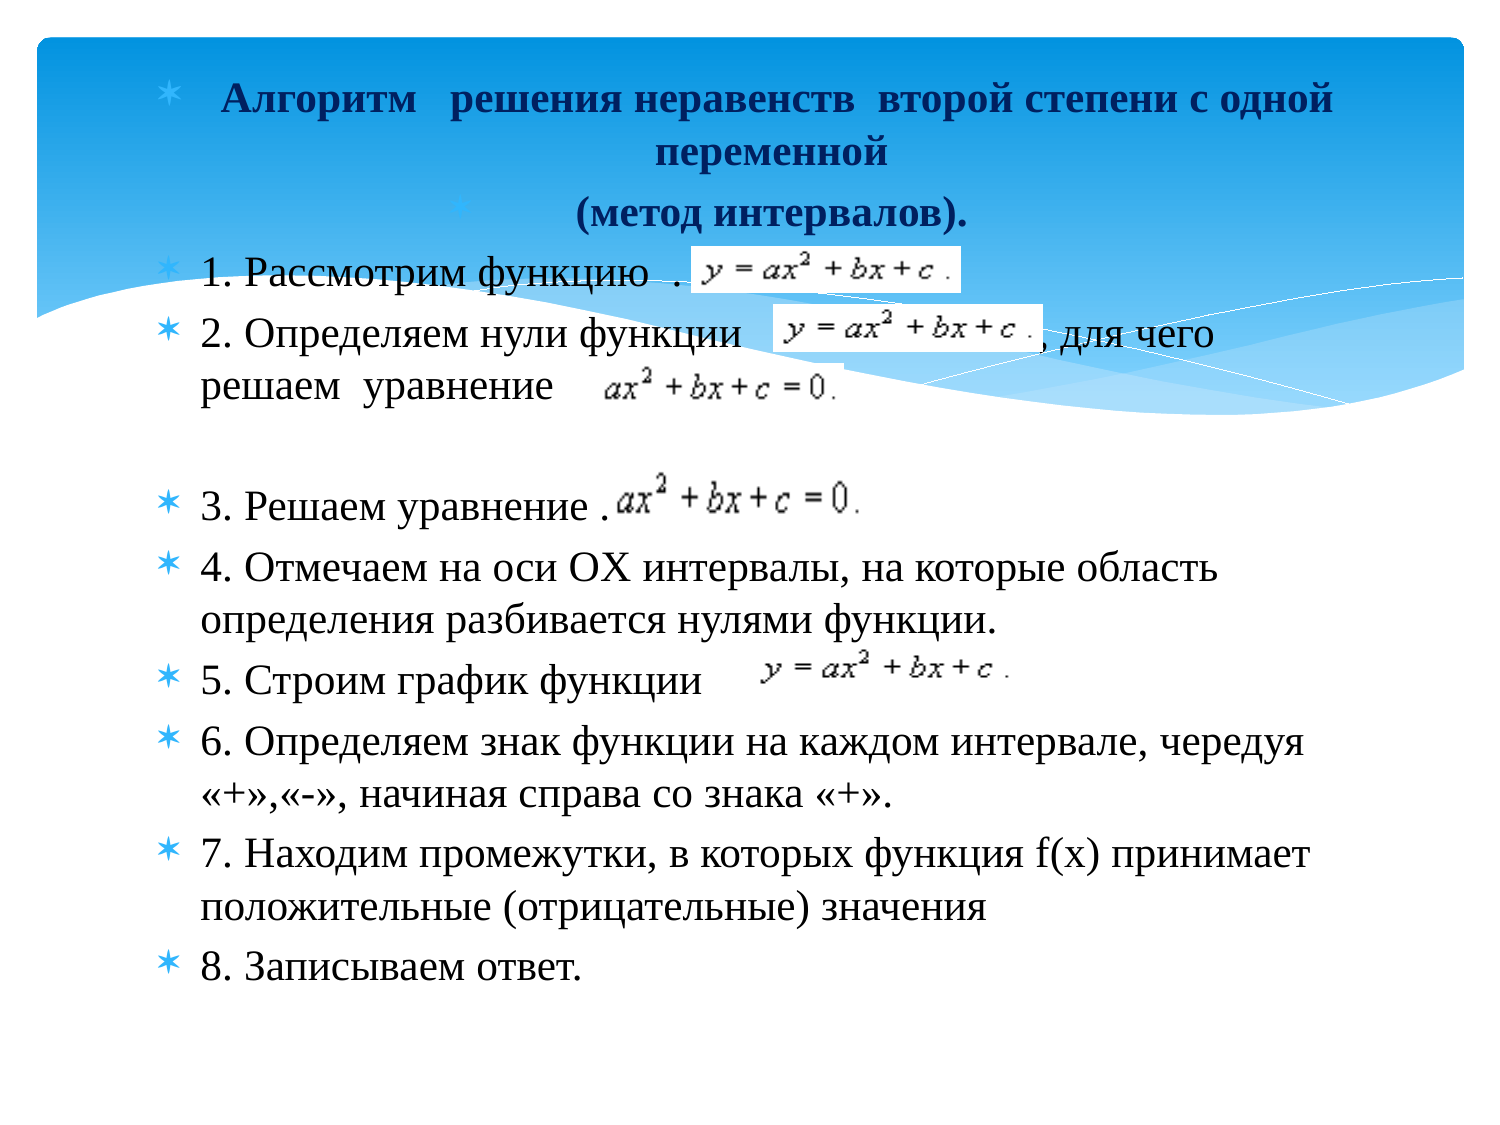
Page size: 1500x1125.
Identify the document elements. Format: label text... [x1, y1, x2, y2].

picture [773, 304, 1044, 352]
picture [609, 468, 868, 528]
picture [597, 362, 844, 411]
picture [749, 644, 1020, 692]
list Алгоритм решения неравенств второй степени с одной переменной (метод интервалов). 1. Рассмотрим функцию . 2. Определяем нули функции , для чего решаем уравнение . 3. Решаем уравнение . 4. Отмечаем на оси OX интервалы, на которые область определения разбивается нулями функции. 5. Строим график функции 6. Определяем знак функции на каждом интервале, чередуя «+»,«-», начиная справа со знака «+». 7. Находим промежутки, в которых функция f(x) принимает положительные (отрицательные) значения 8. Записываем ответ. [143, 58, 1359, 1005]
picture [691, 245, 962, 294]
